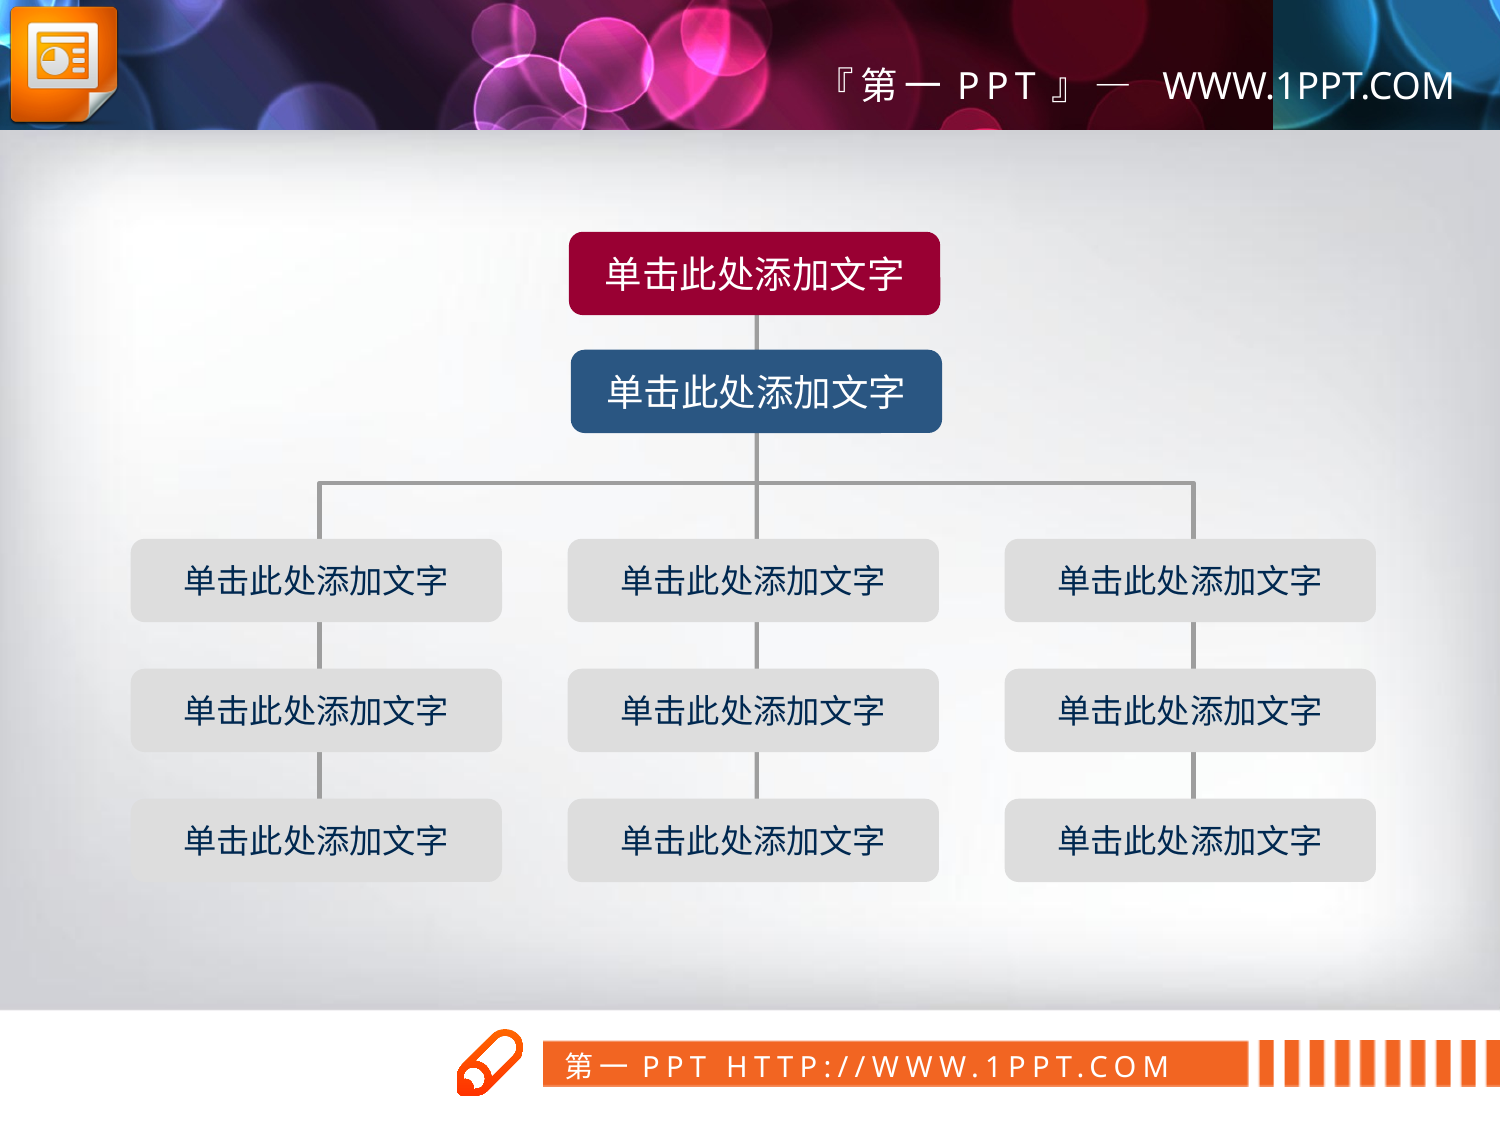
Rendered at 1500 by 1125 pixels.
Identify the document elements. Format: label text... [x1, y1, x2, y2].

text_box 单击此处添加文字 [1199, 668, 1376, 753]
text_box 单击此处添加文字 [130, 668, 314, 753]
picture [0, 0, 1500, 1012]
picture [543, 1040, 1500, 1087]
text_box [319, 314, 1194, 811]
text_box 单击此处添加文字 [130, 538, 314, 623]
text_box 单击此处添加文字 [567, 819, 939, 883]
text_box 单击此处添加文字 [568, 231, 941, 312]
text_box 单击此处添加文字 [130, 798, 503, 883]
text_box 单击此处添加文字 [1199, 538, 1376, 623]
text_box 单击此处添加文字 [1004, 798, 1376, 883]
